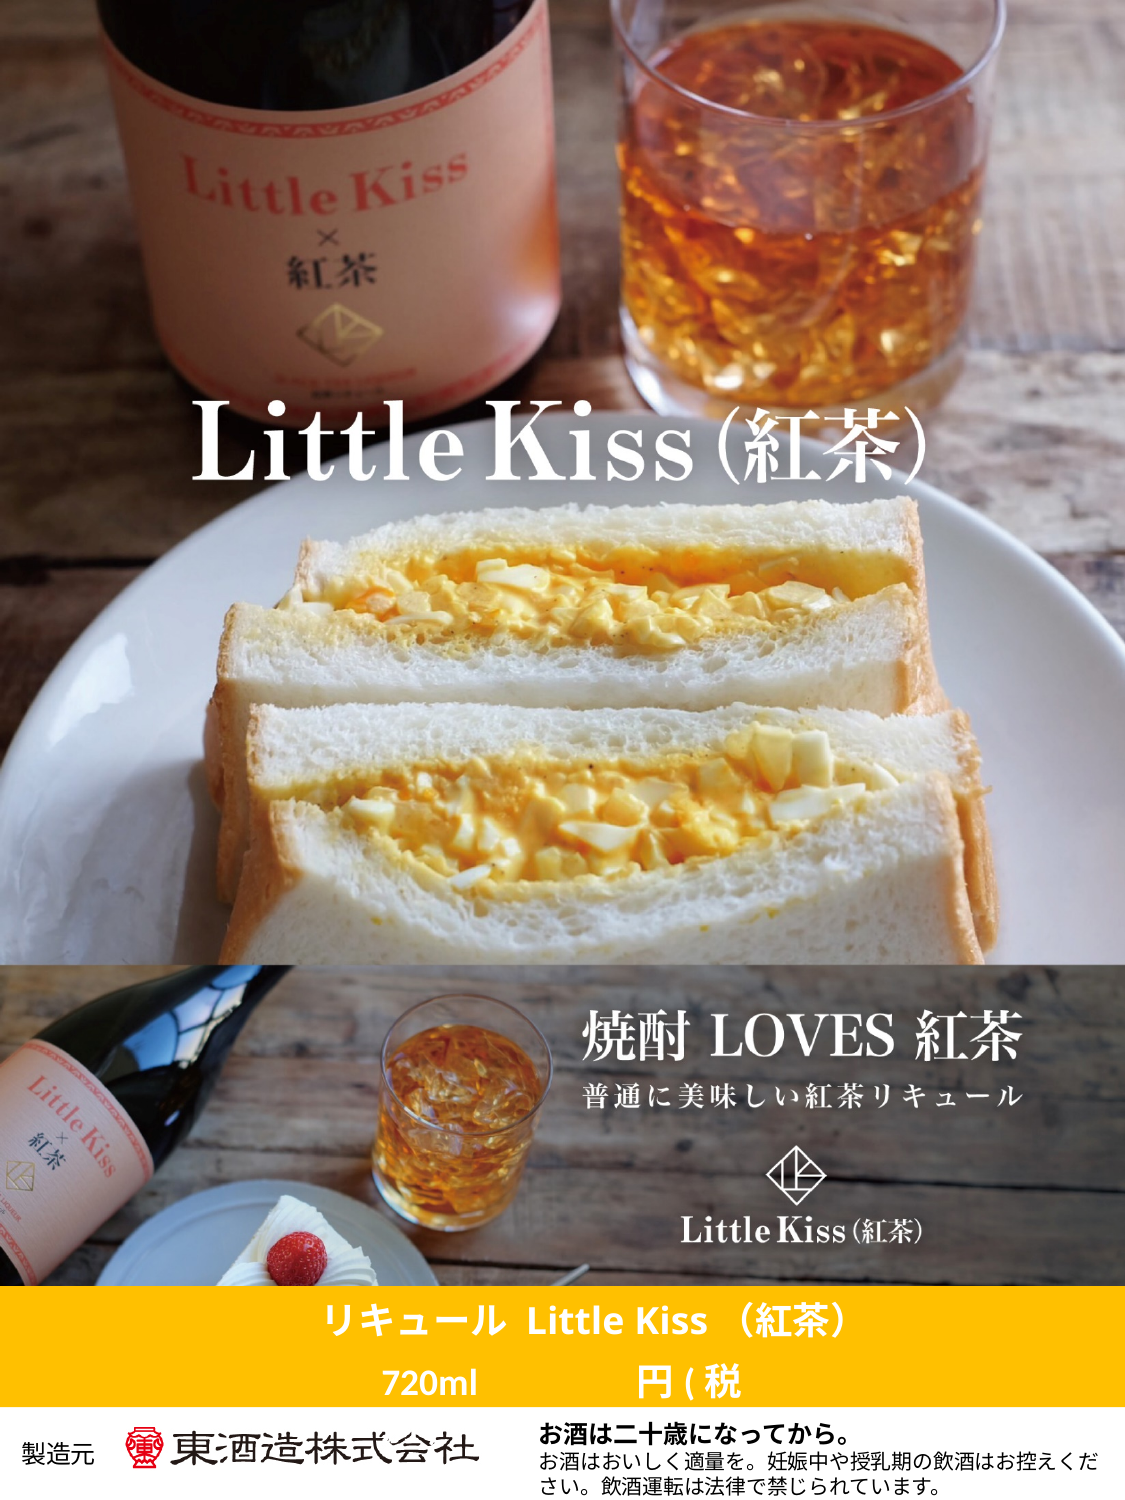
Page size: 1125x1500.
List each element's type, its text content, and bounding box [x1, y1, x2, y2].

picture [120, 1422, 492, 1472]
picture [0, 0, 1125, 1286]
text_box リキュール Little Kiss（紅茶） [306, 1289, 1003, 1350]
text_box お酒は二十歳になってから。 お酒はおいしく適量を。妊娠中や授乳期の飲酒はお控えください。飲酒運転は法律で禁じられています。 [523, 1411, 1125, 1500]
text_box 720ml 円(税別) [366, 1350, 798, 1456]
text_box 製造元 [6, 1431, 121, 1477]
text_box [0, 1286, 1125, 1408]
